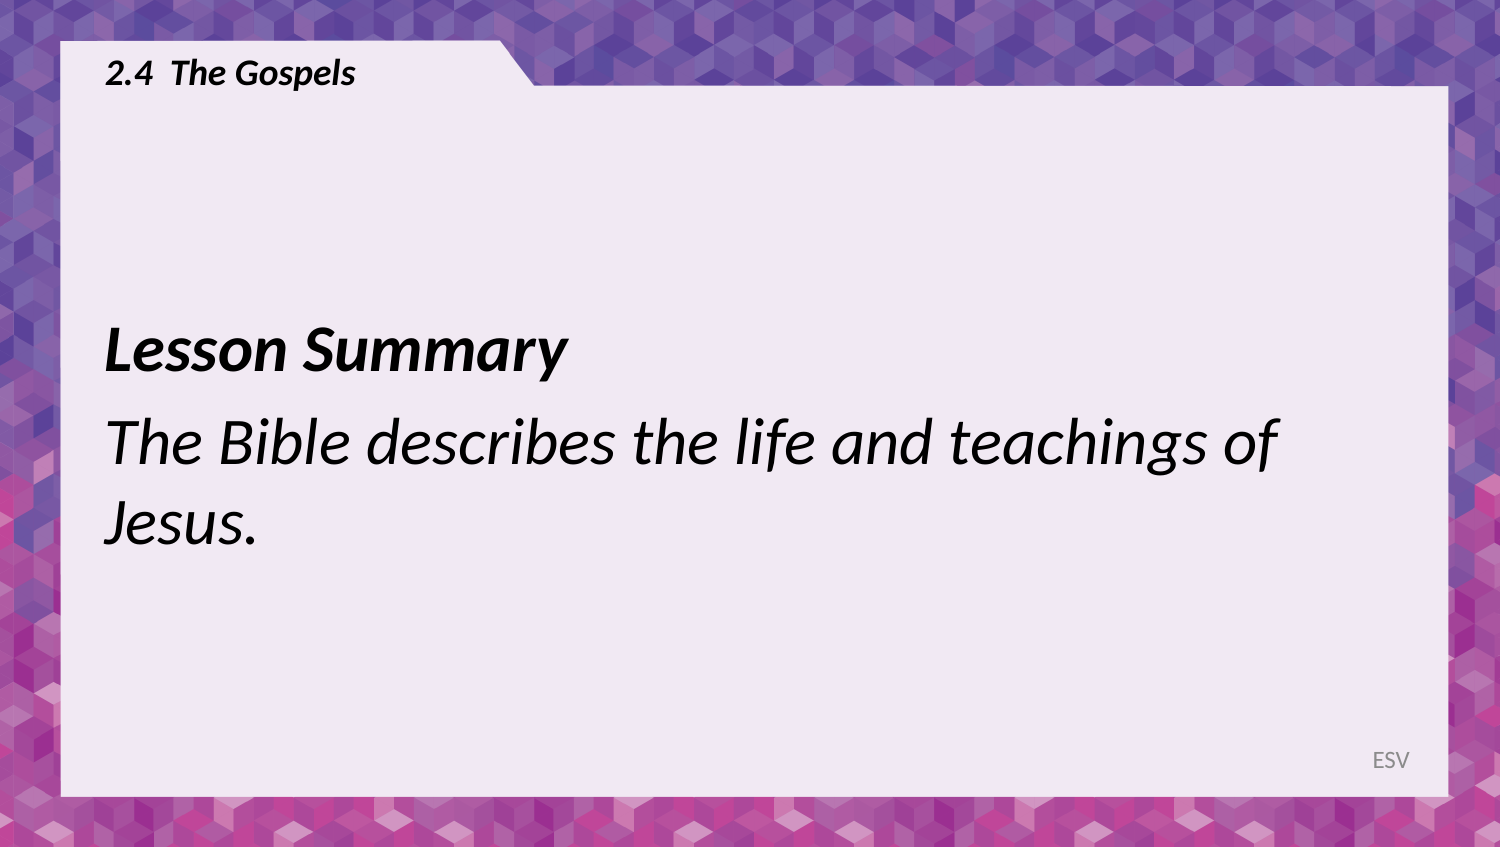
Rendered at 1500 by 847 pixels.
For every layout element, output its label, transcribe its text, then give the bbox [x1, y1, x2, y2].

title 2.4 The Gospels [89, 33, 1420, 108]
footer ESV [950, 736, 1425, 782]
picture [0, 0, 1500, 847]
list Lesson Summary The Bible describes the life and teachings of Jesus. [89, 141, 1403, 722]
